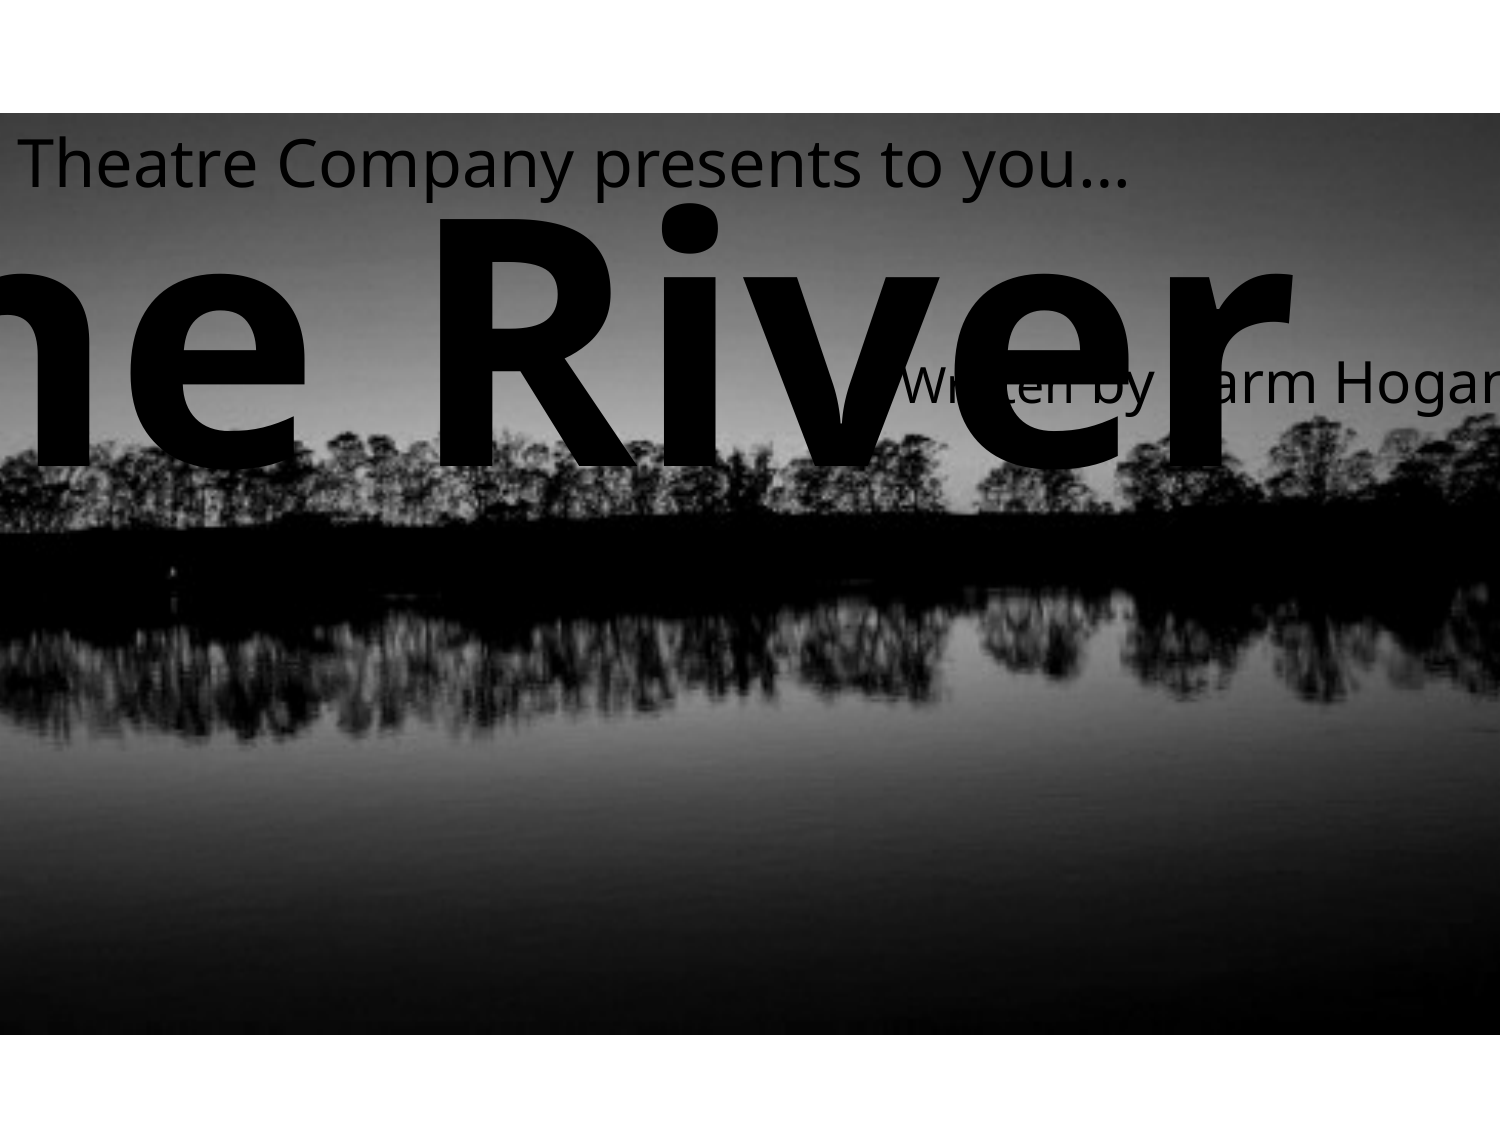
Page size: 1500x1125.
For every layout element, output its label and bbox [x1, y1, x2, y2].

picture [0, 113, 1500, 1036]
